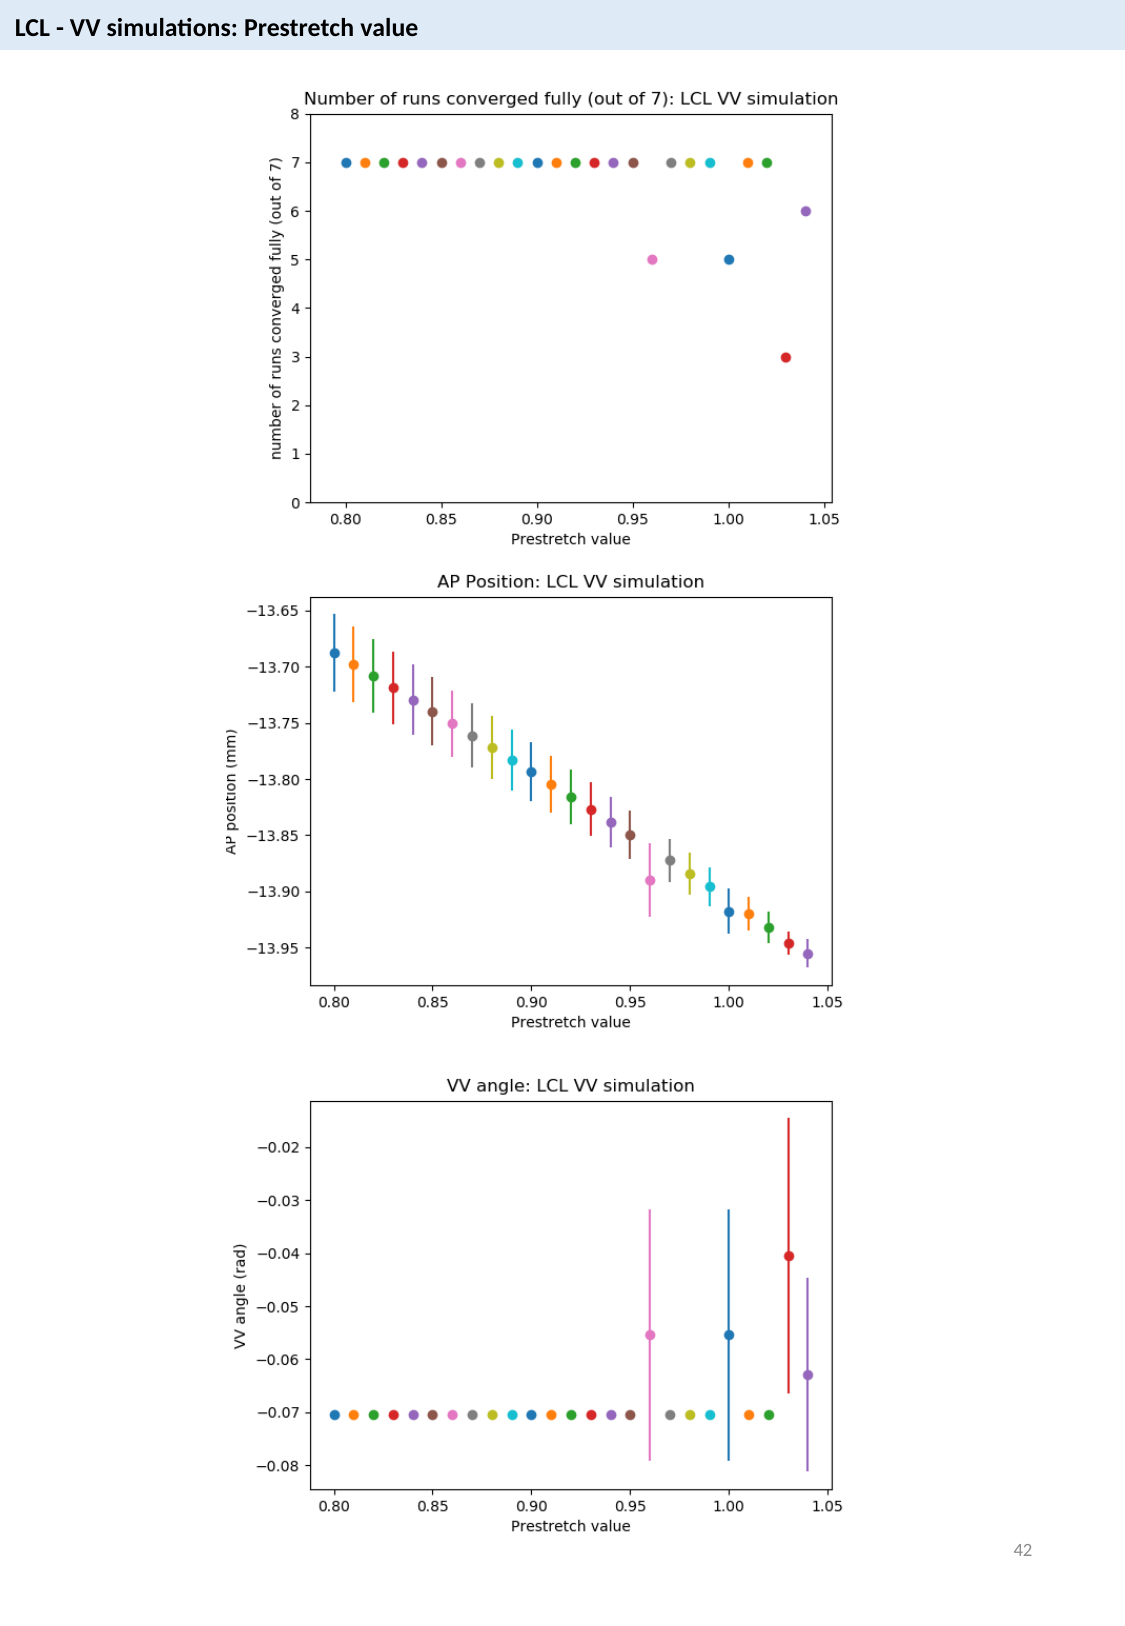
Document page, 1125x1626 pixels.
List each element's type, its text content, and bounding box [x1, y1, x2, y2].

picture [226, 53, 899, 1545]
text_box LCL - VV simulations: Prestretch value [0, 3, 785, 50]
slide_number 42 [794, 1506, 1048, 1593]
text_box [0, 0, 1125, 51]
